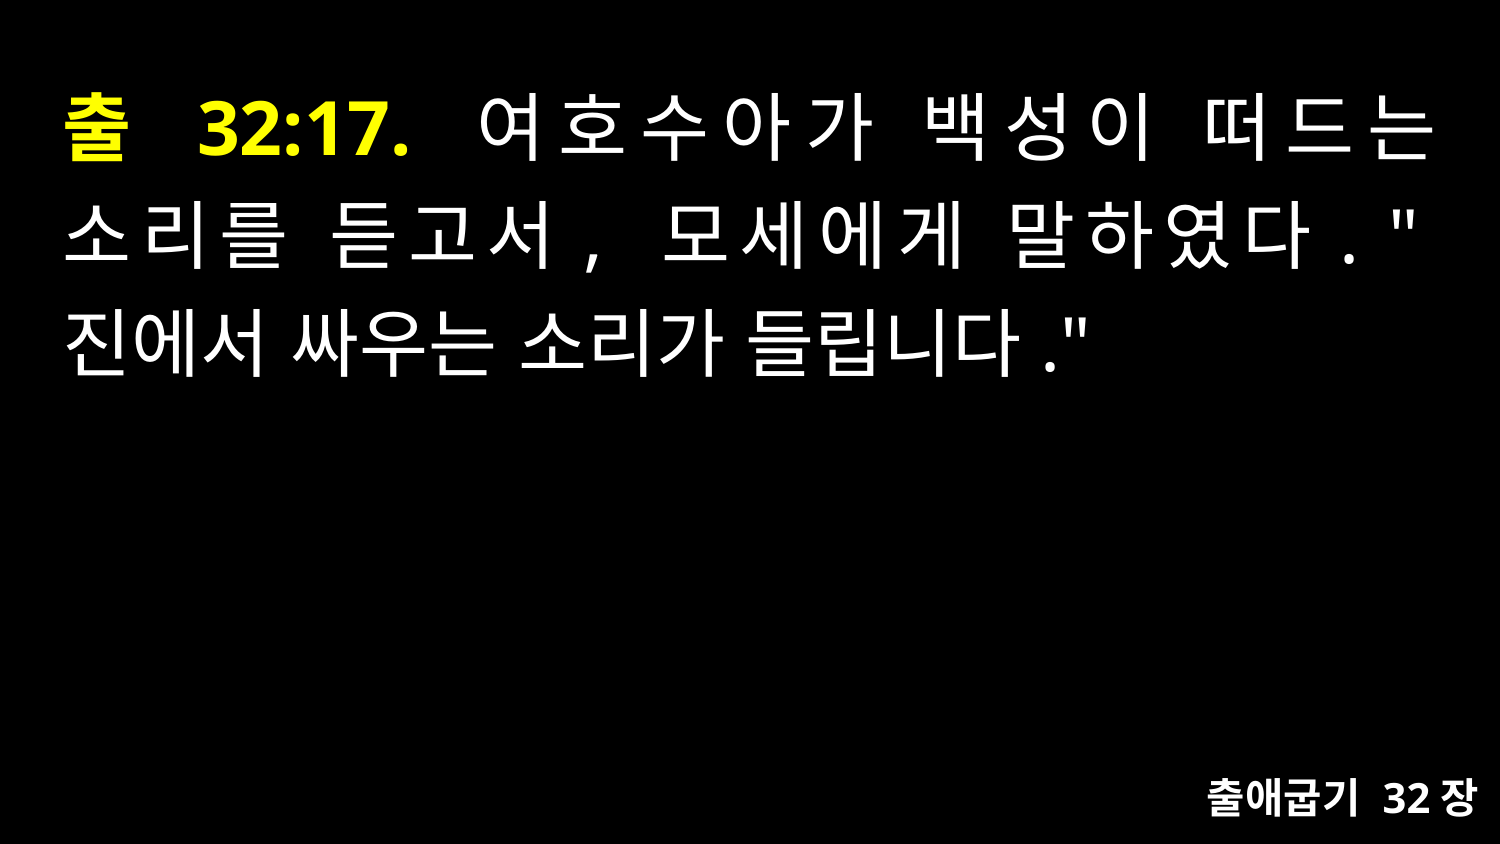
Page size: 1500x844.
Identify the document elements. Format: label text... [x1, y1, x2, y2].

subtitle 출애굽기 32장 [916, 770, 1500, 844]
title 출 32:17. 여호수아가 백성이 떠드는 소리를 듣고서, 모세에게 말하였다. "진에서 싸우는 소리가 들립니다." [0, 0, 1500, 844]
